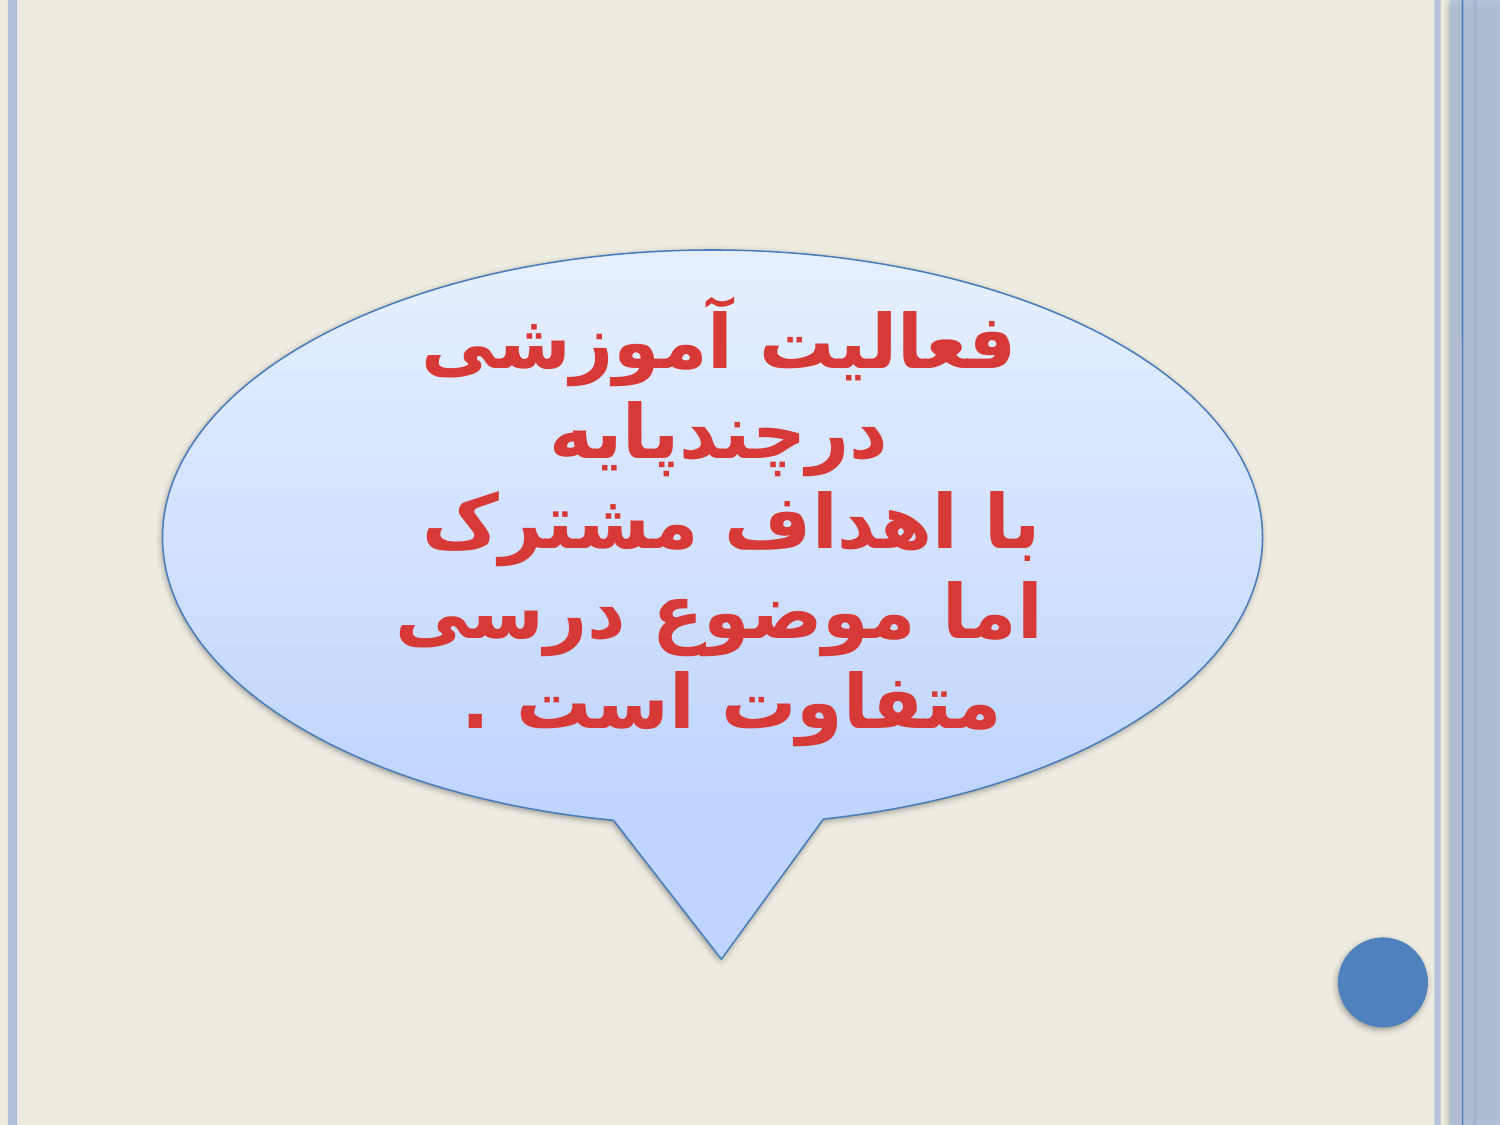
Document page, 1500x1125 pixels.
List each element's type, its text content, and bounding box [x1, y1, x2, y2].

text_box [342, 751, 1083, 960]
text_box فعالیت آموزشی درچندپایه با اهداف مشترک اما موضوع درسی متفاوت است . [262, 285, 1176, 751]
text_box [1176, 381, 1264, 694]
text_box [161, 371, 262, 704]
text_box [446, 249, 979, 285]
